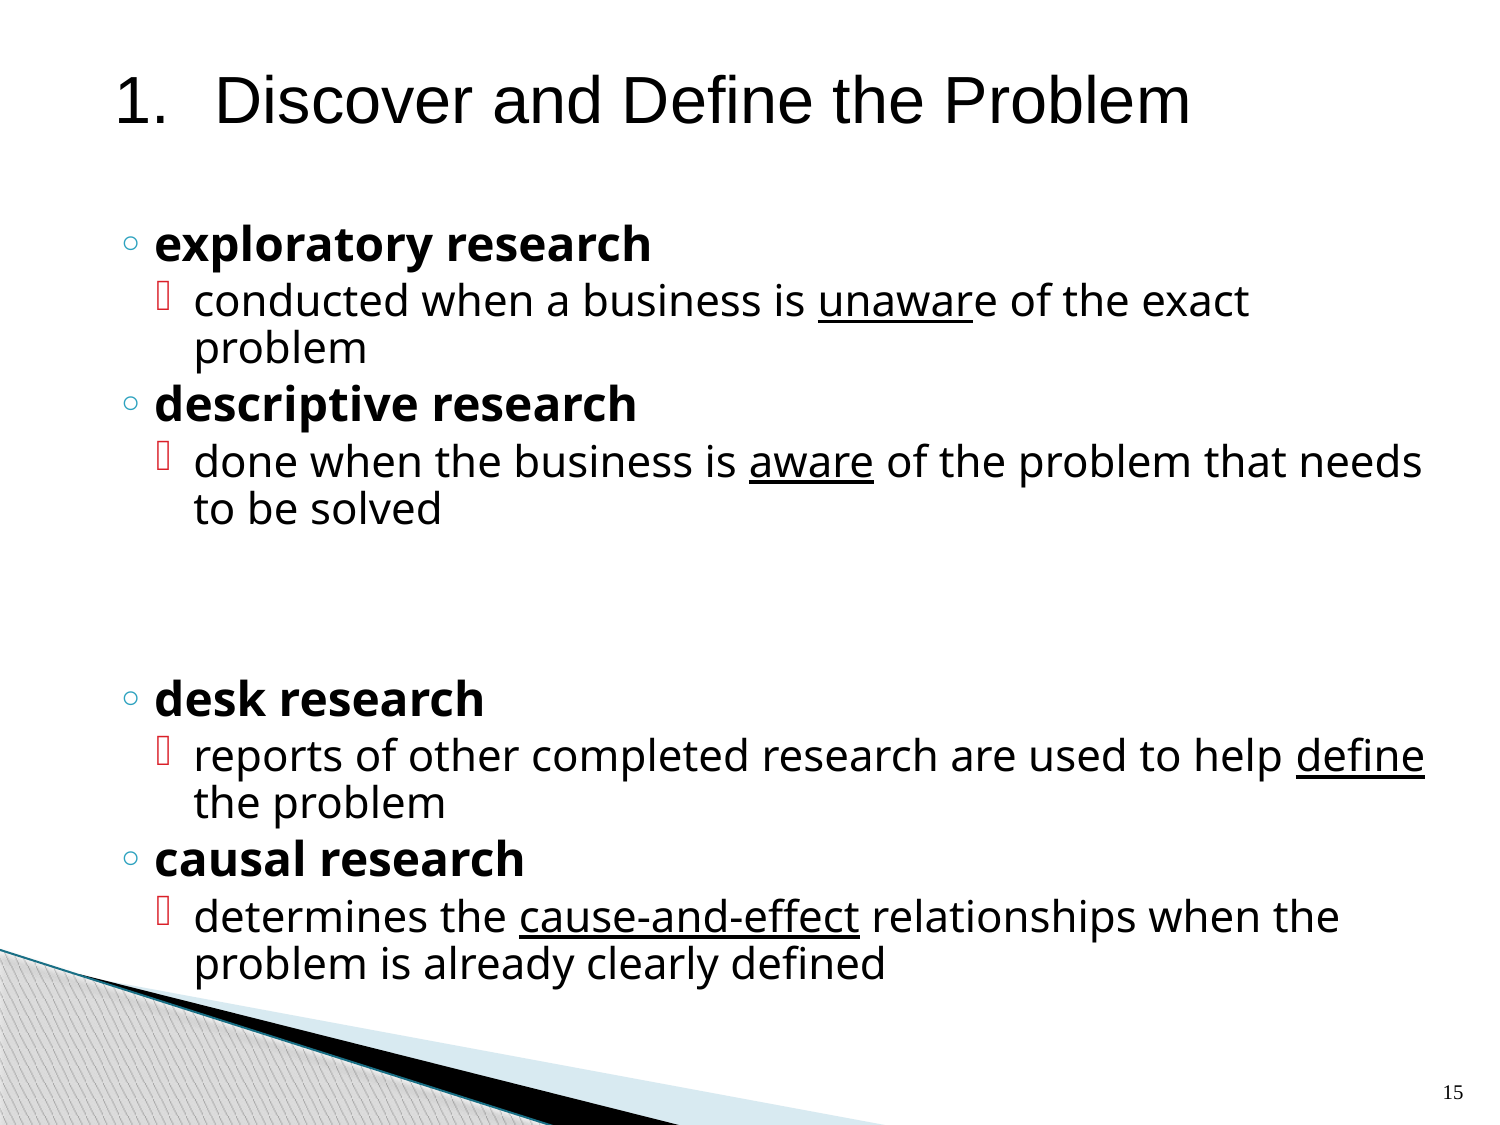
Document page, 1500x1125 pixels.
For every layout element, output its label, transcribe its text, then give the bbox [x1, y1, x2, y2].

list exploratory research conducted when a business is unaware of the exact problem descriptive research done when the business is aware of the problem that needs to be solved desk research reports of other completed research are used to help define the problem causal research determines the cause-and-effect relationships when the problem is already clearly defined [37, 212, 1450, 1088]
slide_number 15 [1418, 1051, 1479, 1112]
text_box Discover and Define the Problem [99, 49, 1375, 188]
